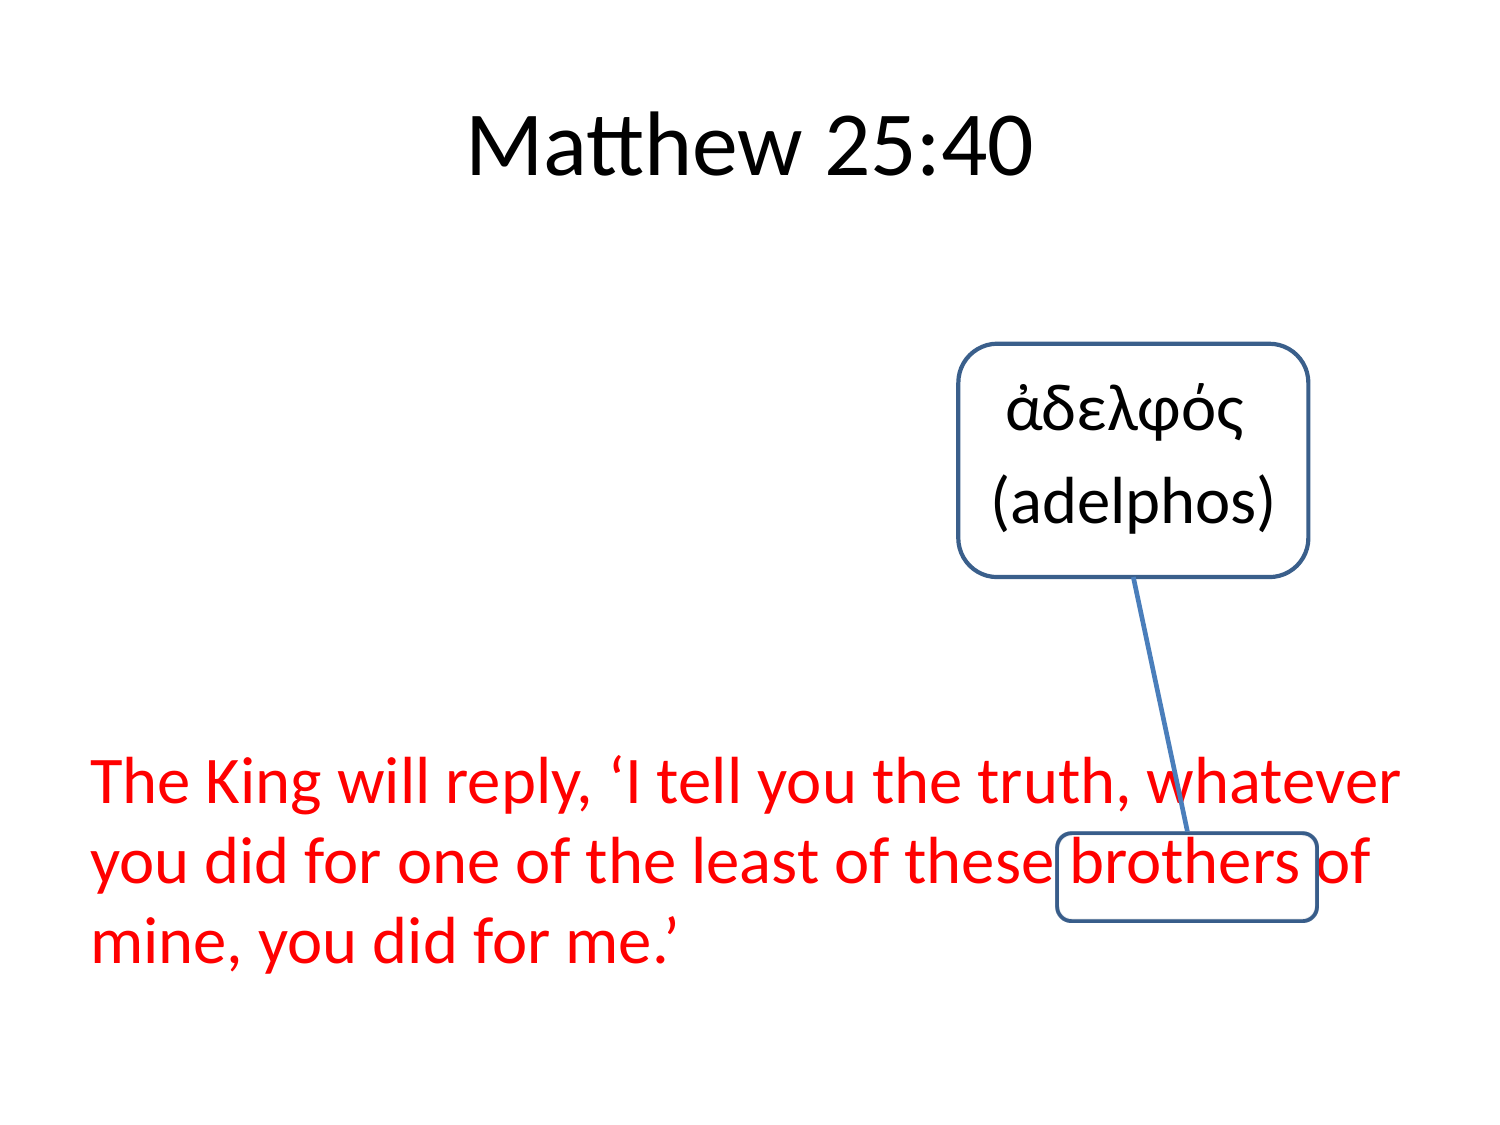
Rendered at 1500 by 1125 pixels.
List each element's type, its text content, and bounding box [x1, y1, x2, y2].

title Matthew 25:40 [75, 45, 1425, 233]
picture [1055, 831, 1320, 923]
list ἀδελφός (adelphos) The King will reply, ‘I tell you the truth, whatever you did for one of the least of these brothers of mine, you did for me.’ [75, 262, 1425, 1005]
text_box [1133, 576, 1188, 832]
text_box [956, 341, 1311, 580]
